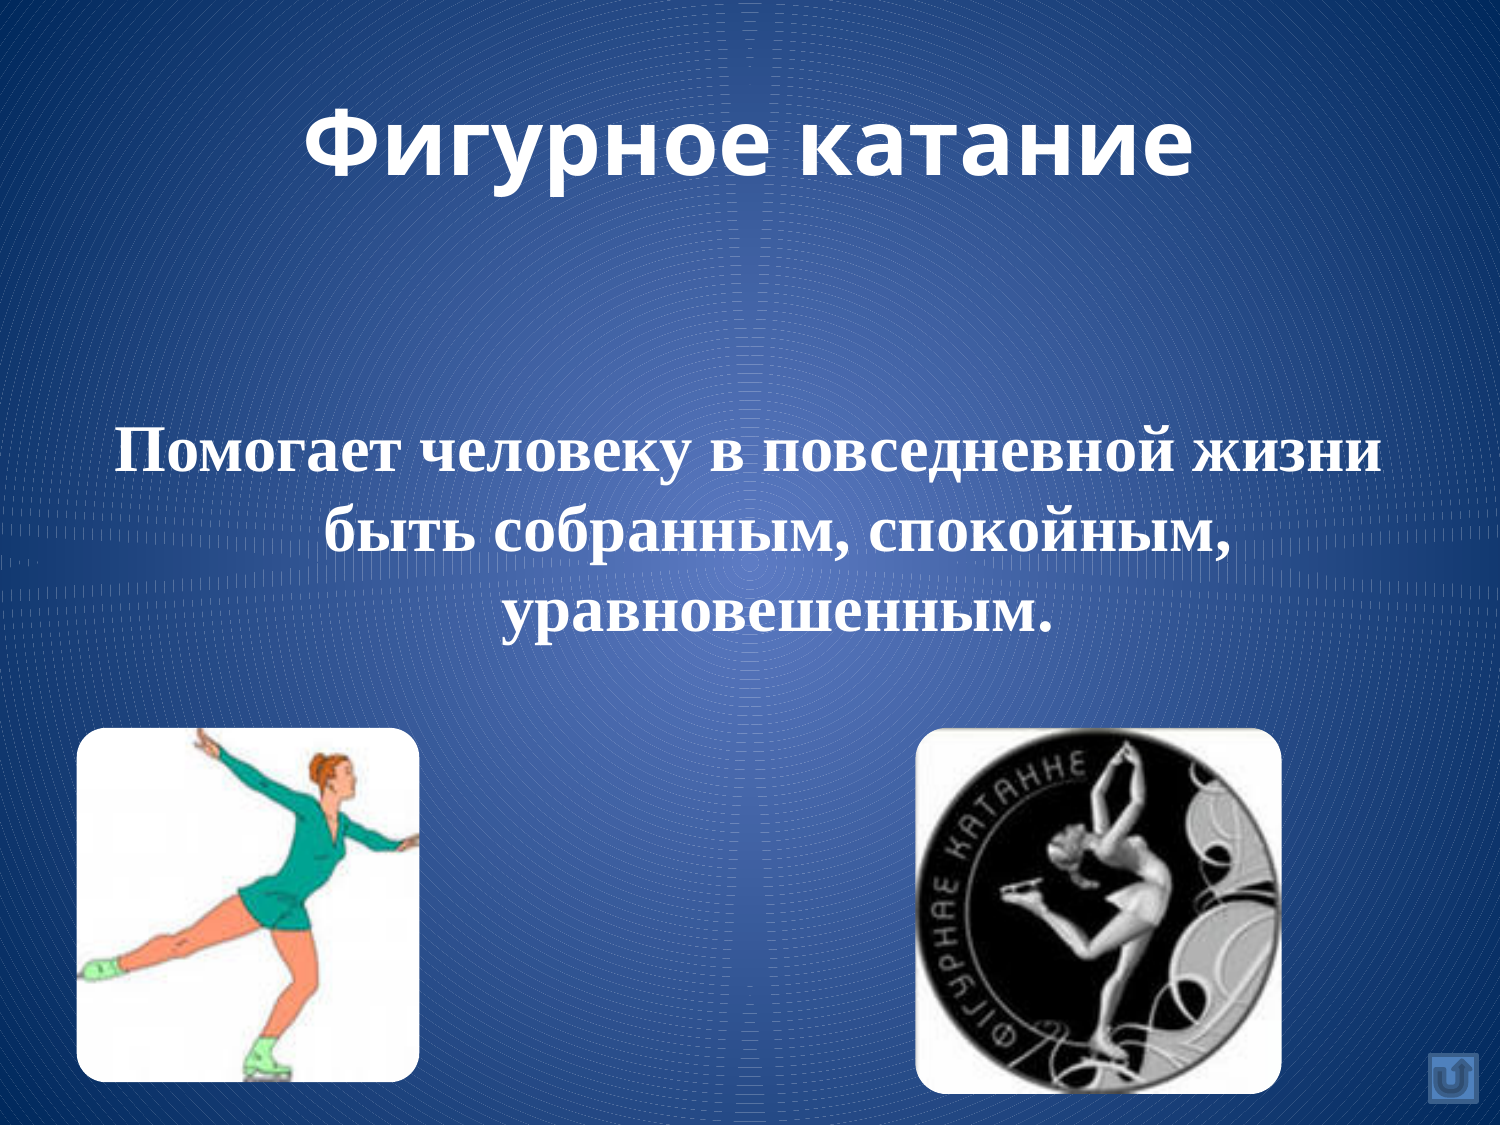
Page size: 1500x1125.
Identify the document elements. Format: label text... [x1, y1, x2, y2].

picture [915, 727, 1282, 1095]
text_box [1428, 1053, 1479, 1104]
title Фигурное катание [74, 44, 1426, 233]
list Помогает человеку в повседневной жизни быть собранным, спокойным, уравновешенным. [74, 396, 1426, 994]
picture [76, 727, 420, 1083]
